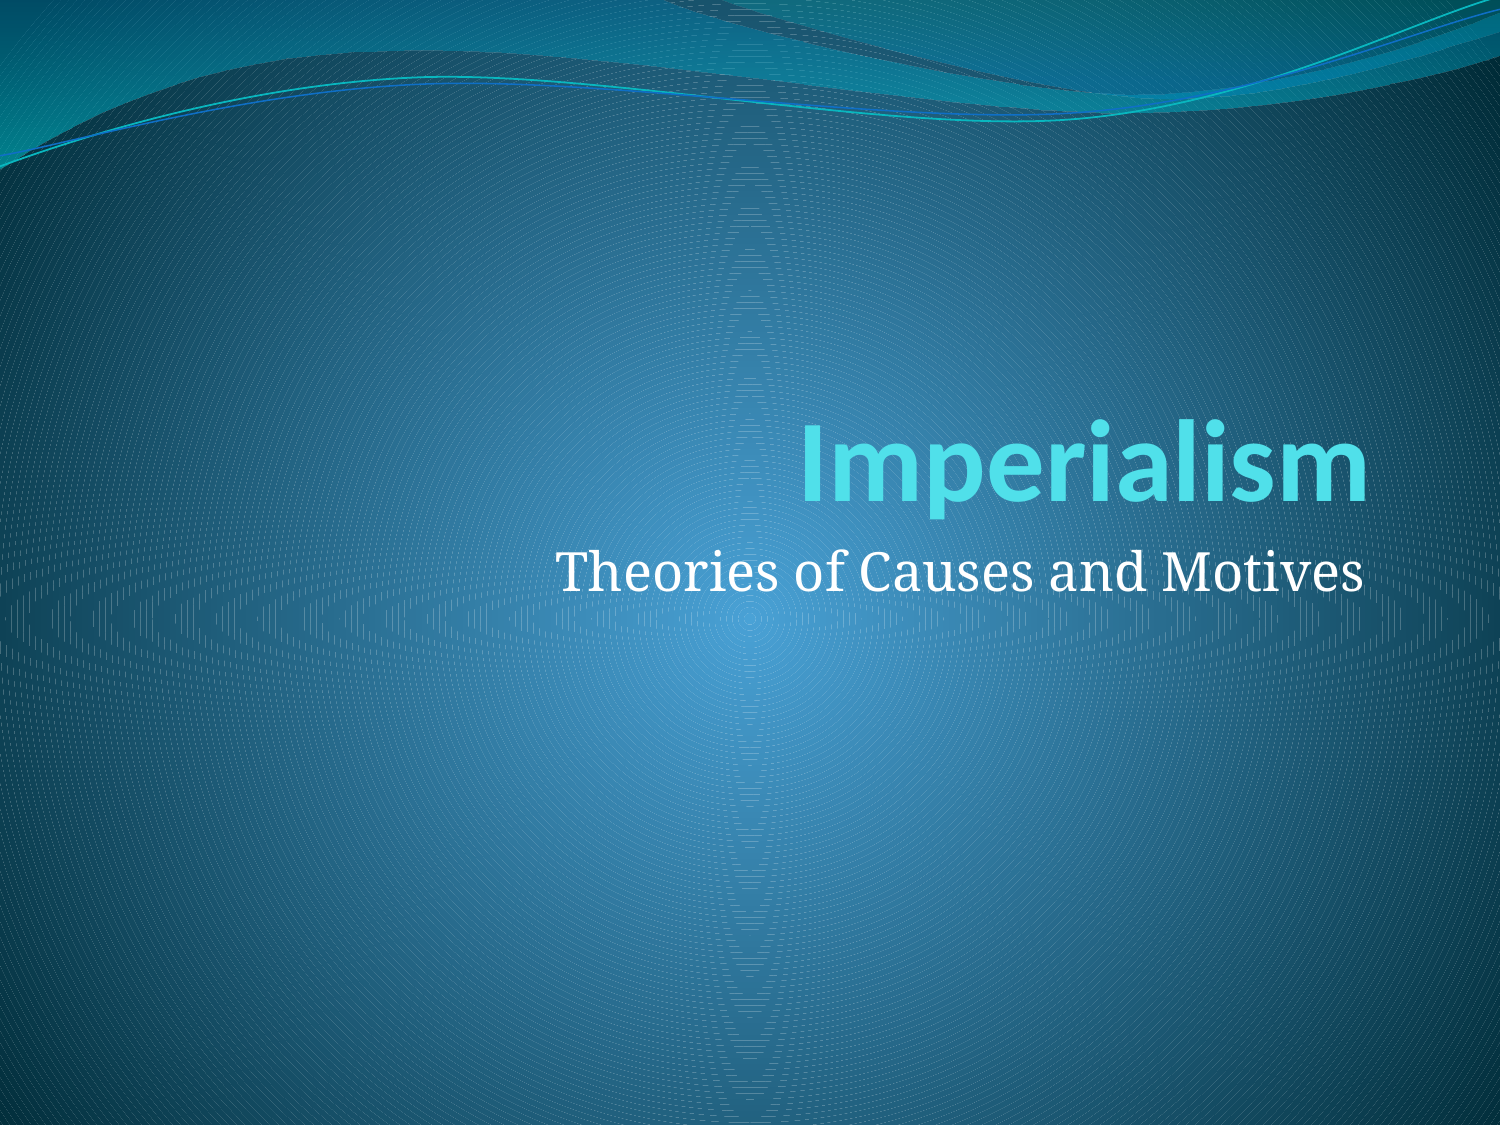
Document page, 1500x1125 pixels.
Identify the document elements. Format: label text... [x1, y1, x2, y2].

title Imperialism [87, 224, 1376, 525]
subtitle Theories of Causes and Motives [87, 529, 1376, 818]
